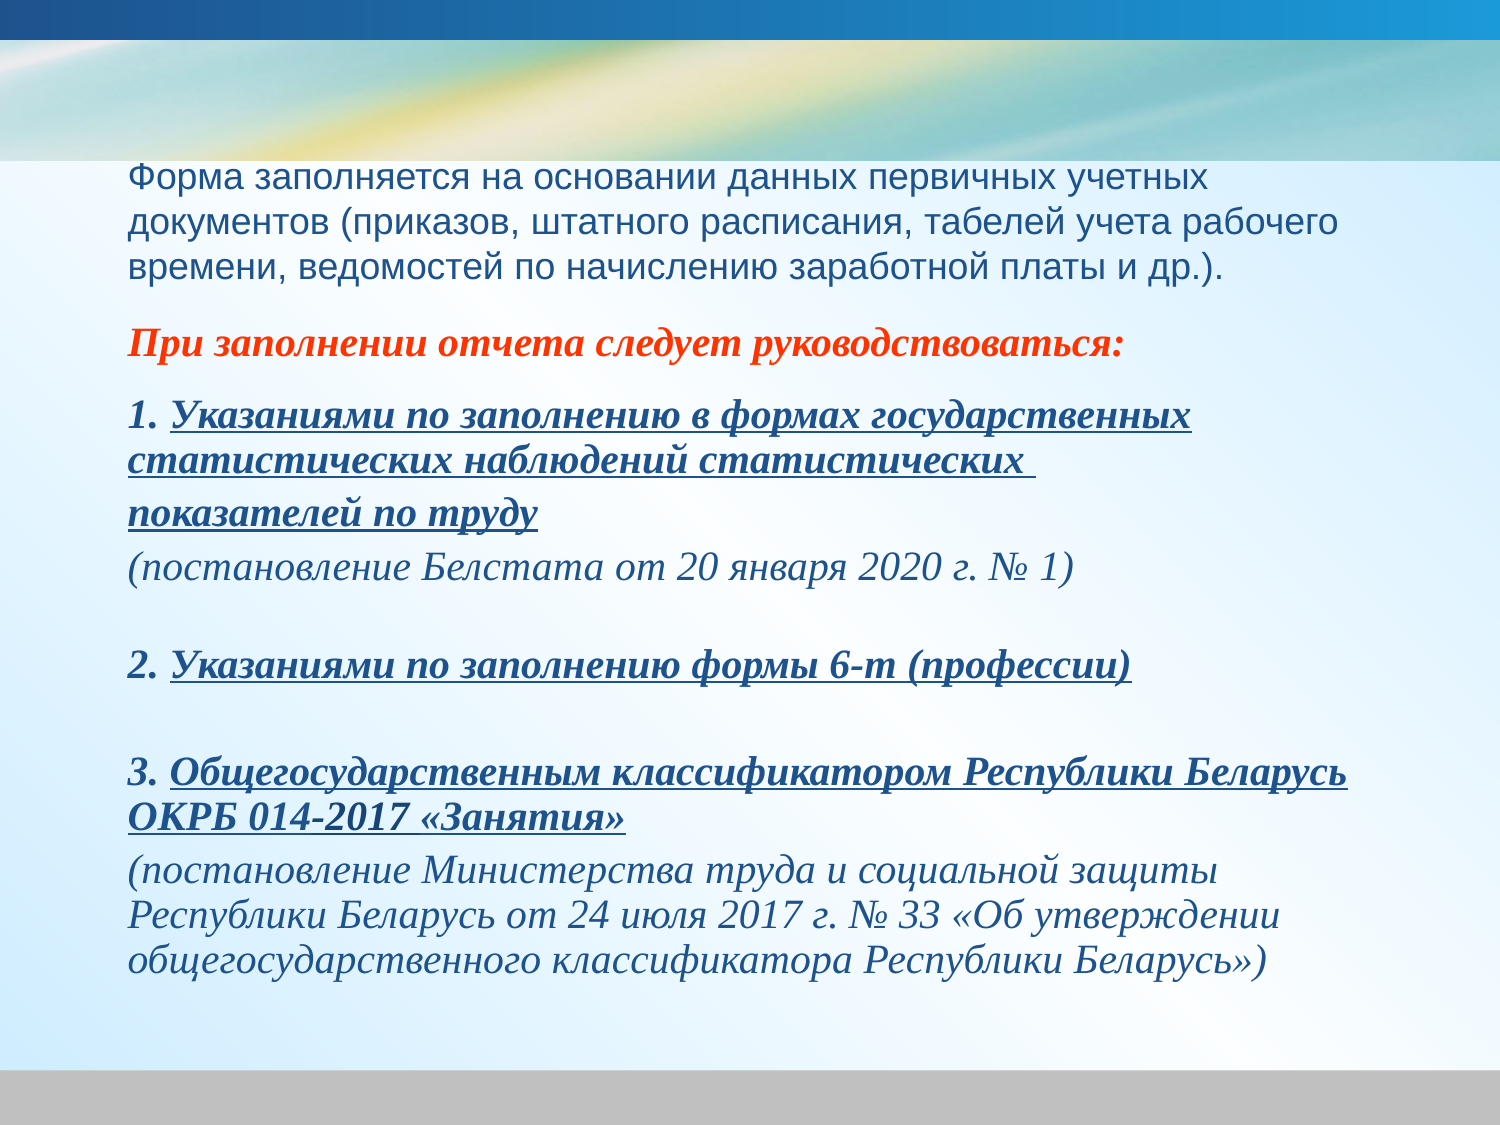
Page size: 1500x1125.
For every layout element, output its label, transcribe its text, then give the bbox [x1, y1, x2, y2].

list Форма заполняется на основании данных первичных учетных документов (приказов, штатного расписания, табелей учета рабочего времени, ведомостей по начислению заработной платы и др.). При заполнении отчета следует руководствоваться: 1. Указаниями по заполнению в формах государственных статистических наблюдений статистических показателей по труду (постановление Белстата от 20 января 2020 г. № 1) 2. Указаниями по заполнению формы 6-т (профессии) 3. Общегосударственным классификатором Республики Беларусь ОКРБ 014-2017 «Занятия» (постановление Министерства труда и социальной защиты Республики Беларусь от 24 июля 2017 г. № 33 «Об утверждении общегосударственного классификатора Республики Беларусь») [112, 144, 1388, 960]
picture [0, 39, 1500, 161]
